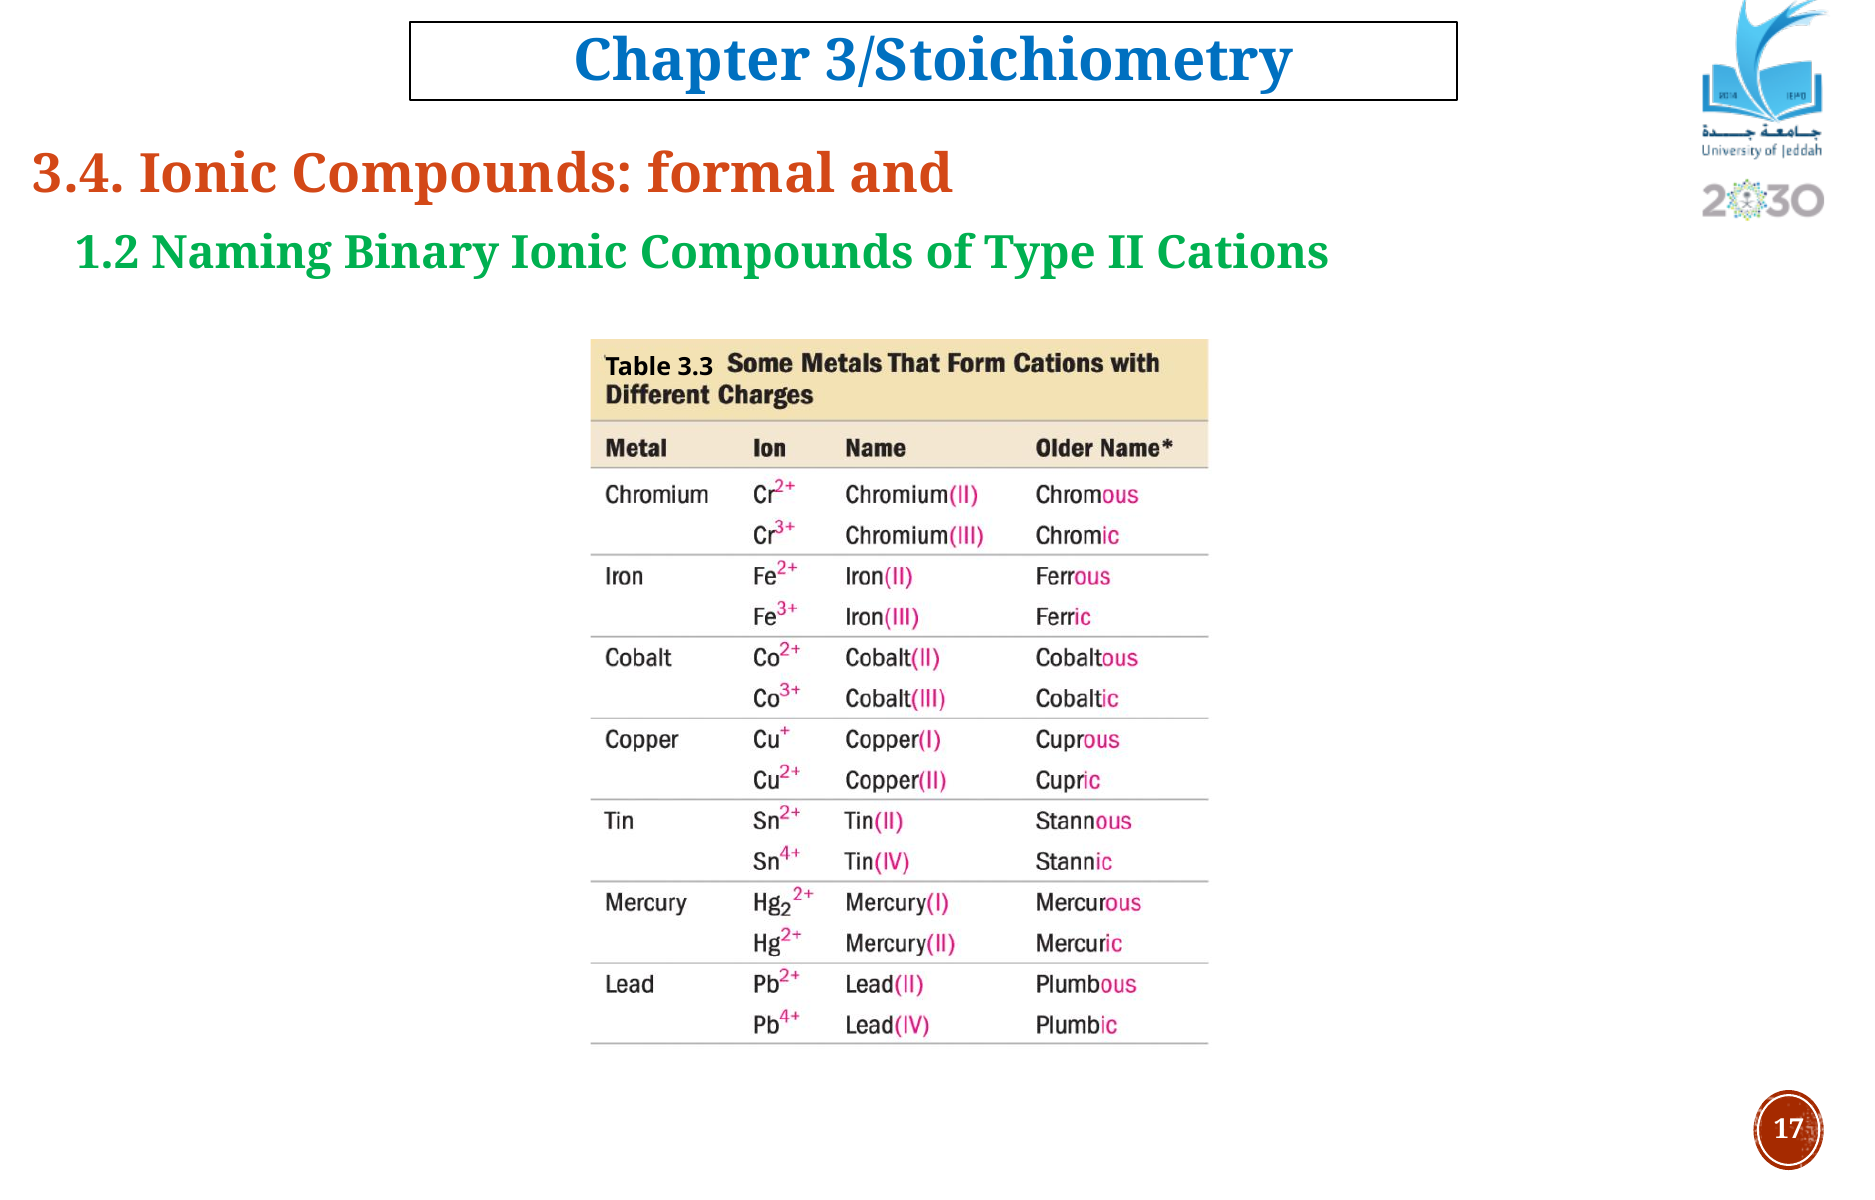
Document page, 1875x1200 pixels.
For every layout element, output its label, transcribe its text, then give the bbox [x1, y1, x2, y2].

picture [590, 339, 1212, 1052]
picture [1681, 0, 1846, 227]
text_box 1.2 Naming Binary Ionic Compounds of Type II Cations [0, 214, 1500, 285]
slide_number 17 [1739, 1097, 1838, 1162]
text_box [594, 343, 1210, 1051]
text_box 3.4. Ionic Compounds: formal and Naming [17, 130, 1053, 214]
text_box Chapter 3/Stoichiometry [409, 21, 1458, 101]
